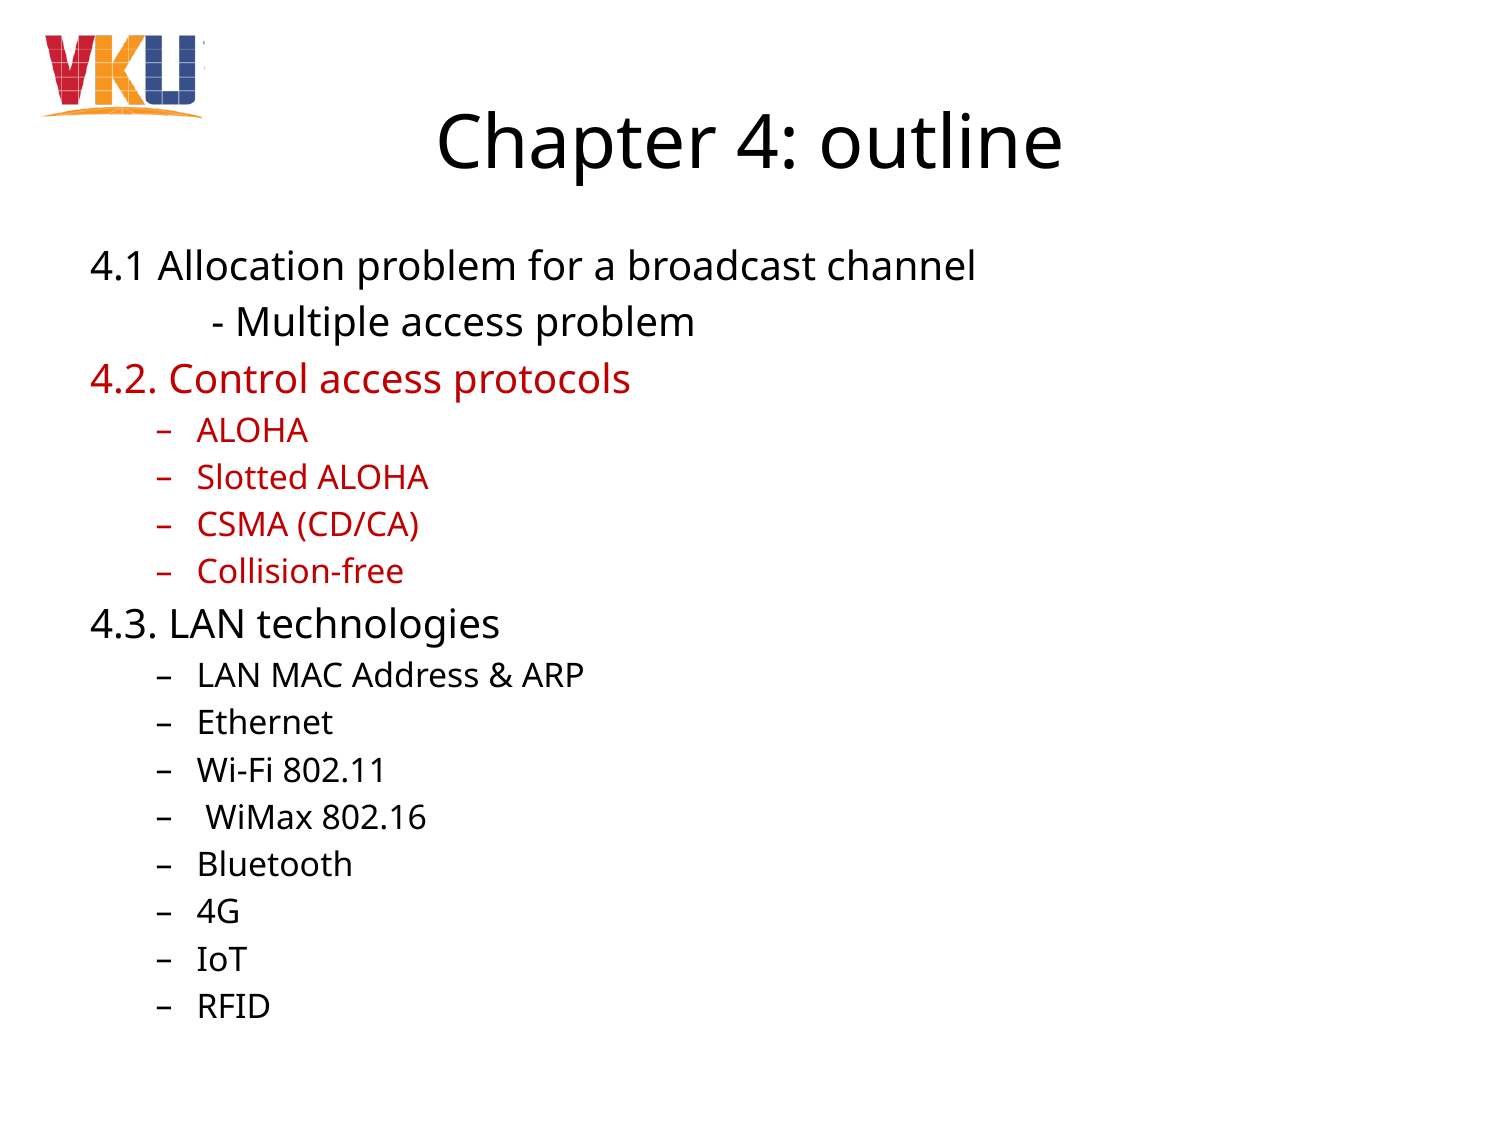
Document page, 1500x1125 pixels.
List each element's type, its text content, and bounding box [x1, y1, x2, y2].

list 4.1 Allocation problem for a broadcast channel - Multiple access problem 4.2. Control access protocols ALOHA Slotted ALOHA CSMA (CD/CA) Collision-free 4.3. LAN technologies LAN MAC Address & ARP Ethernet Wi-Fi 802.11 WiMax 802.16 Bluetooth 4G IoT RFID [75, 232, 1425, 1038]
picture [30, 21, 211, 129]
title Chapter 4: outline [75, 45, 1425, 232]
